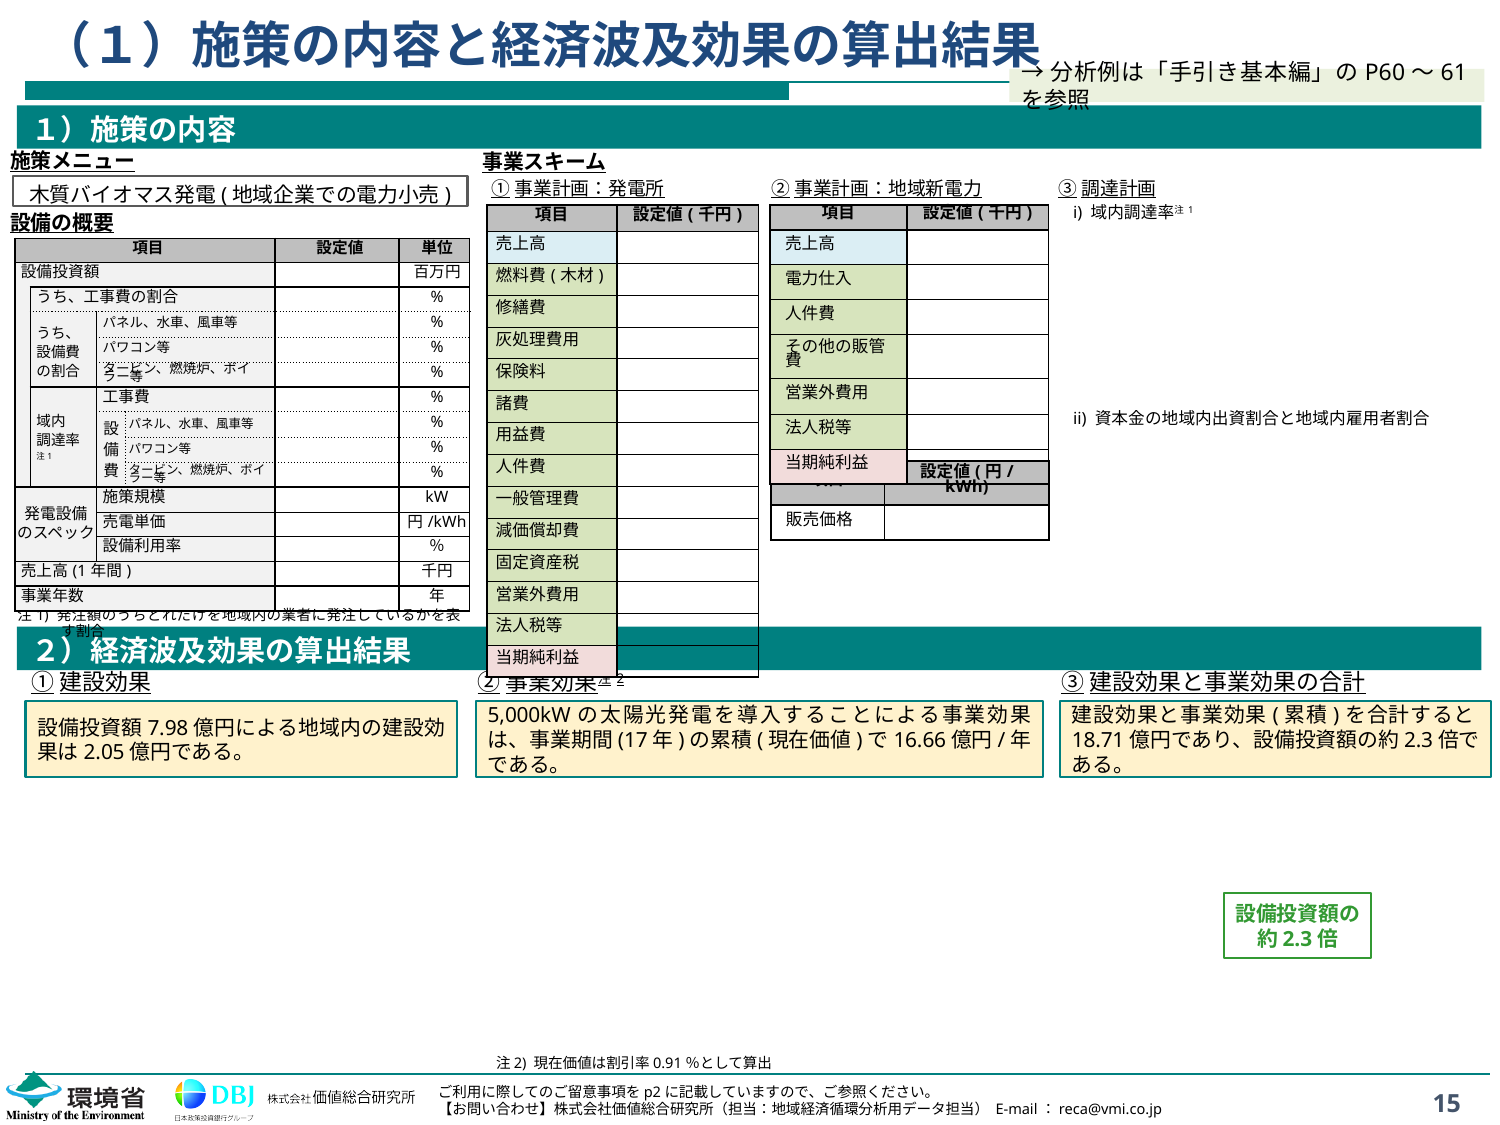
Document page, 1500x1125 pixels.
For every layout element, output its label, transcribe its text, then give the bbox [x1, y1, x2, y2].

table_cell [276, 337, 398, 362]
table_cell パワコン等 [125, 437, 274, 462]
table_cell 域内 調達率 注1 [31, 388, 96, 486]
table_cell % [400, 437, 469, 462]
table_cell [276, 562, 398, 585]
table_cell うち、工事費の割合 [31, 288, 274, 312]
table_header 設定値(円/kWh) [885, 485, 1048, 504]
text_box ２）経済波及効果の算出結果 [759, 626, 1482, 671]
text_box 建設効果と事業効果(累積)を合計すると18.71億円であり、設備投資額の約2.3倍である。 [1060, 700, 1492, 778]
table_cell 人件費 [771, 300, 906, 334]
picture [2, 1071, 148, 1125]
text_box 設備の概要 [10, 209, 188, 235]
table_cell [618, 328, 758, 358]
table_cell 売電単価 [97, 513, 274, 536]
table_cell [908, 415, 1048, 449]
table_cell 円/kWh [400, 513, 469, 536]
table_cell 営業外費用 [488, 582, 616, 613]
table_cell [618, 391, 758, 422]
table_cell 諸費 [488, 391, 616, 422]
text_box 注1) 発注額のうちどれだけを地域内の業者に発注しているかを表す割合 [17, 612, 461, 640]
table_cell パネル、水車、風車等 [125, 412, 274, 437]
table_cell ％ [400, 537, 469, 561]
table_header 項目 [16, 239, 274, 262]
table_cell [885, 506, 1048, 539]
table_cell [908, 379, 1048, 414]
table_cell 販売価格 [772, 506, 884, 539]
table_header 設定値(千円) [908, 206, 1048, 229]
table_cell うち、 設備費 の割合 [31, 312, 96, 386]
picture [171, 1075, 419, 1125]
table_cell [618, 646, 758, 676]
table_cell 千円 [400, 562, 469, 585]
table_cell % [400, 312, 469, 337]
table_cell [618, 582, 758, 613]
table_header 単位 [400, 239, 469, 262]
table_cell 施策規模 [97, 488, 274, 512]
table_cell [908, 265, 1048, 299]
table_cell [276, 537, 398, 561]
table_cell [618, 614, 758, 645]
table_cell パネル、水車、風車等 [97, 312, 274, 337]
table_cell % [400, 337, 469, 362]
table_cell [908, 335, 1048, 378]
table_header 設定値(千円) [618, 206, 758, 231]
table_header 設定値 [276, 239, 398, 262]
table_cell [276, 488, 398, 512]
table_cell [618, 423, 758, 454]
table_cell % [400, 412, 469, 437]
table_cell 減価償却費 [488, 519, 616, 549]
table_cell 法人税等 [488, 614, 616, 645]
table_cell 灰処理費用 [488, 328, 616, 358]
table_header 項目 [772, 485, 884, 504]
table_cell [276, 312, 398, 337]
table_cell その他の販管費 [771, 335, 906, 378]
table_cell [276, 412, 398, 437]
table_cell [276, 263, 398, 286]
text_box ii) 資本金の地域内出資割合と地域内雇用者割合 [1073, 408, 1465, 429]
table_cell [276, 587, 398, 610]
table_cell 年 [400, 587, 469, 610]
table_cell 燃料費(木材) [488, 264, 616, 295]
table_cell [276, 462, 398, 486]
table_cell [618, 519, 758, 549]
text_box ③調達計画 [1058, 176, 1236, 199]
table_cell 修繕費 [488, 296, 616, 327]
text_box 注2) 現在価値は割引率0.91％として算出 [496, 1055, 1028, 1072]
table_cell 用益費 [488, 423, 616, 454]
table_cell 売上高 [771, 231, 906, 264]
text_box ①事業計画：発電所 [491, 176, 728, 199]
table_cell 事業年数 [16, 587, 274, 610]
slide_number 15 [1393, 1079, 1500, 1122]
text_box 5,000kWの太陽光発電を導入することによる事業効果は、事業期間(17年)の累積(現在価値)で16.66億円/年である。 [475, 700, 1043, 778]
text_box 設備投資額の約2.3倍 [1223, 892, 1372, 958]
table_cell 法人税等 [771, 415, 906, 449]
table_cell 営業外費用 [771, 379, 906, 414]
table_cell [276, 388, 398, 412]
table_cell % [400, 388, 469, 412]
table_cell 設備投資額 [16, 263, 274, 287]
table_cell [618, 550, 758, 581]
table_cell タービン、燃焼炉、ボイラー等 [97, 362, 274, 386]
text_box ②事業効果注2 [462, 671, 853, 703]
table_cell [16, 287, 30, 486]
table_cell [276, 288, 398, 312]
text_box ①建設効果 [16, 671, 407, 703]
table_cell [276, 437, 398, 462]
table_cell 売上高(1年間) [16, 562, 274, 585]
text_box 木質バイオマス発電(地域企業での電力小売) [12, 176, 468, 206]
text_box ２）経済波及効果の算出結果 [16, 626, 486, 671]
table_cell [276, 362, 398, 386]
text_box ②事業計画：地域新電力 [771, 176, 1037, 199]
table_cell 百万円 [400, 263, 469, 286]
table_cell 設備利用率 [97, 537, 274, 561]
title （１）施策の内容と経済波及効果の算出結果 [25, 0, 1355, 82]
table_cell % [400, 362, 469, 386]
table_cell [908, 231, 1048, 264]
table_cell % [400, 462, 469, 486]
table_cell [618, 232, 758, 263]
table_cell 工事費 [97, 388, 274, 412]
table_cell [908, 300, 1048, 334]
table_cell [618, 296, 758, 327]
table_cell [276, 513, 398, 536]
table_cell 当期純利益 [488, 646, 616, 676]
text_box １）施策の内容 [16, 105, 1482, 149]
table_cell 発電設備 のスペック [16, 488, 96, 561]
table_cell % [400, 288, 469, 312]
table_cell 設備費 [97, 412, 125, 486]
table_cell [908, 450, 1048, 483]
table_header 項目 [488, 206, 616, 231]
table_cell 固定資産税 [488, 550, 616, 581]
text_box →分析例は「手引き基本編」のP60～61を参照 [1009, 68, 1485, 102]
table_cell 保険料 [488, 359, 616, 390]
table_cell タービン、燃焼炉、ボイラー等 [125, 462, 274, 486]
table_cell 人件費 [488, 455, 616, 486]
table_cell 電力仕入 [771, 265, 906, 299]
table_cell [618, 359, 758, 390]
table_cell [618, 455, 758, 486]
text_box 事業スキーム [482, 149, 631, 175]
table_cell [618, 264, 758, 295]
table_header 項目 [771, 206, 906, 229]
table_cell 売上高 [488, 232, 616, 263]
table_cell パワコン等 [97, 337, 274, 362]
text_box 施策メニュー [10, 148, 158, 174]
table_cell 当期純利益 [771, 450, 906, 483]
table_cell 一般管理費 [488, 487, 616, 518]
table_cell [618, 487, 758, 518]
text_box i) 域内調達率注1 [1073, 202, 1221, 223]
text_box ③建設効果と事業効果の合計 [1046, 671, 1437, 703]
table_cell kW [400, 488, 469, 512]
text_box 設備投資額7.98億円による地域内の建設効果は2.05億円である。 [25, 700, 457, 778]
